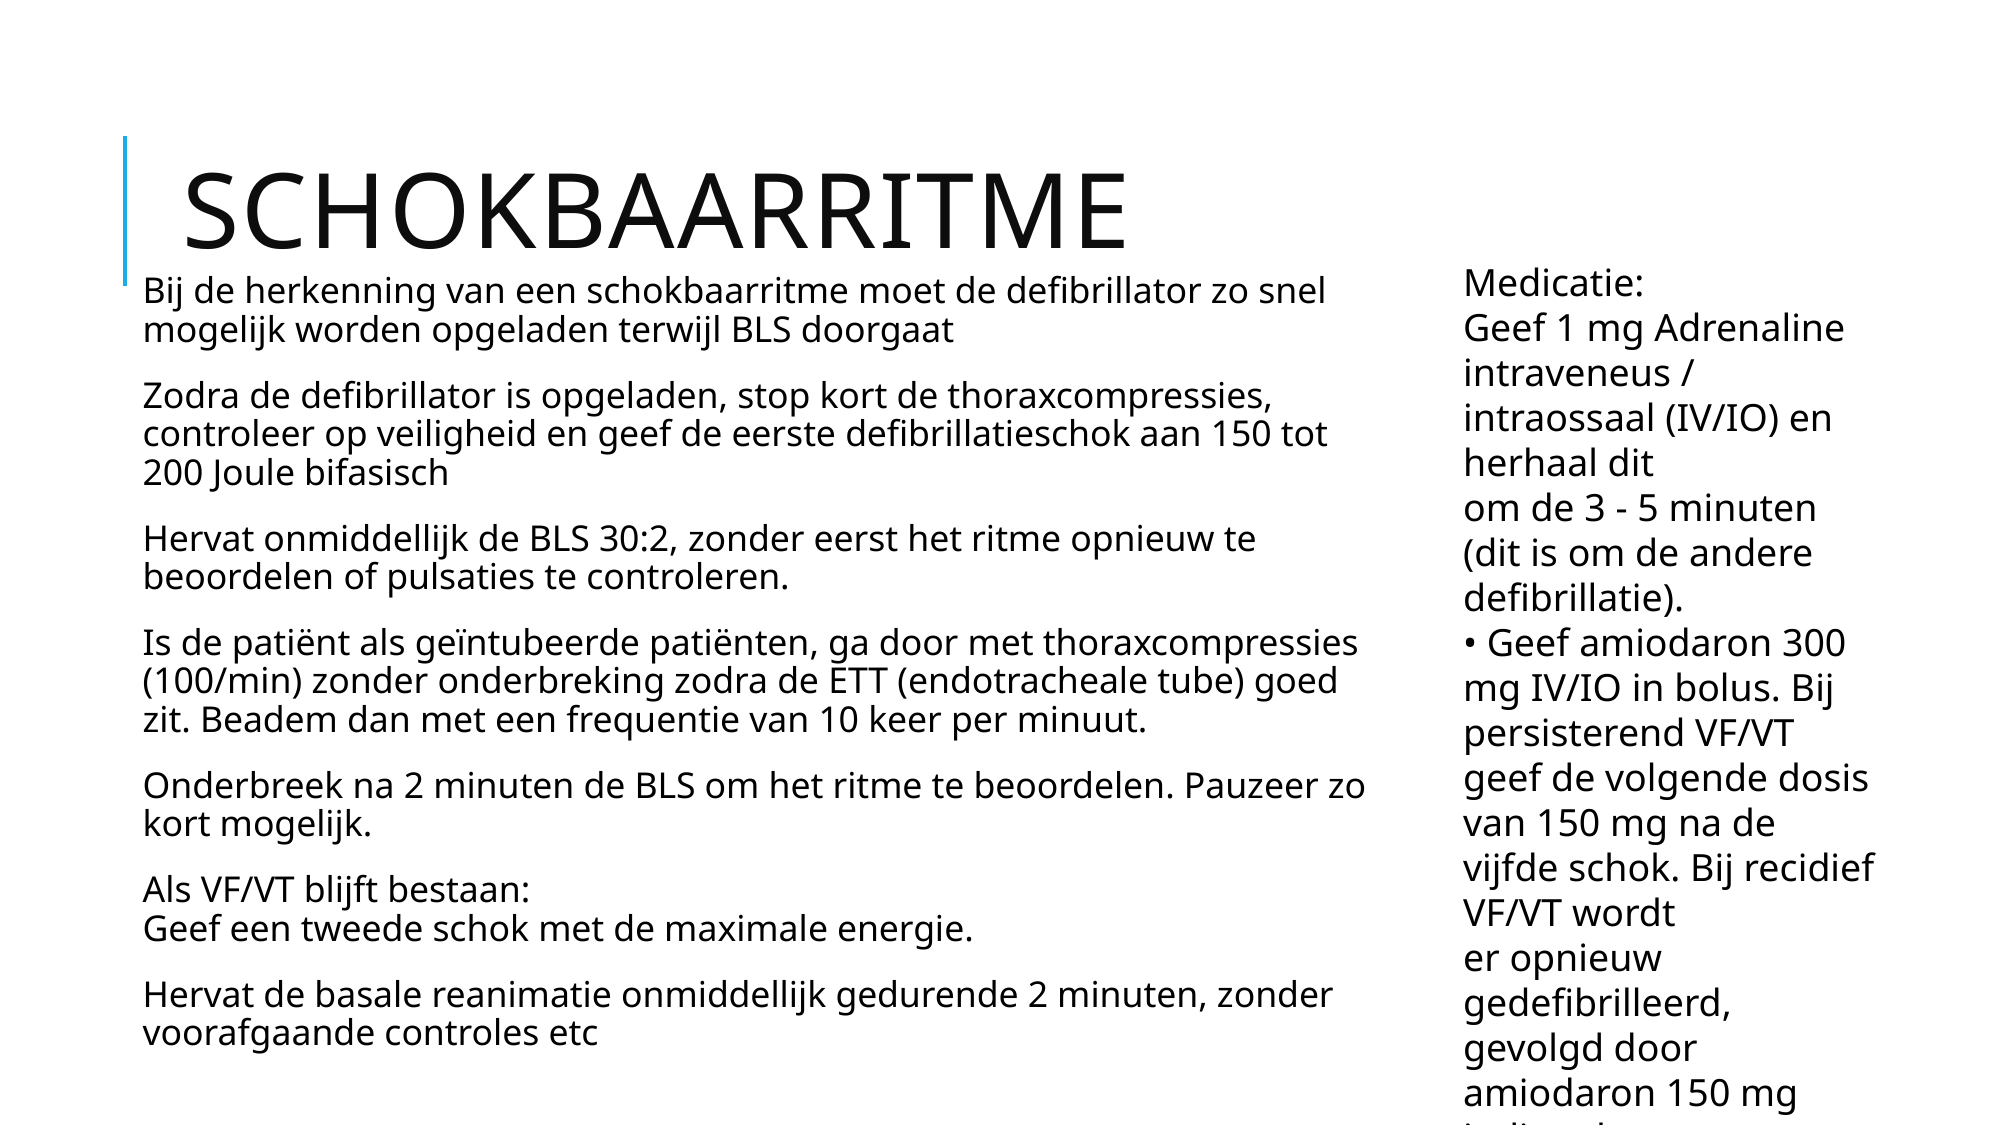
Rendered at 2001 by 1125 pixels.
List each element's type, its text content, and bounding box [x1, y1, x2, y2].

title schokbaarritme [168, 96, 1763, 342]
text_box Medicatie: Geef 1 mg Adrenaline intraveneus / intraossaal (IV/IO) en herhaal dit om de 3 - 5 minuten (dit is om de andere defibrillatie). • Geef amiodaron 300 mg IV/IO in bolus. Bij persisterend VF/VT geef de volgende dosis van 150 mg na de vijfde schok. Bij recidief VF/VT wordt er opnieuw gedefibrilleerd, gevolgd door amiodaron 150 mg indien de totale dosis van 450 mg nog niet bereikt is. [1448, 251, 1896, 1125]
list Bij de herkenning van een schokbaarritme moet de defibrillator zo snel mogelijk worden opgeladen terwijl BLS doorgaat Zodra de defibrillator is opgeladen, stop kort de thoraxcompressies, controleer op veiligheid en geef de eerste defibrillatieschok aan 150 tot 200 Joule bifasisch Hervat onmiddellijk de BLS 30:2, zonder eerst het ritme opnieuw te beoordelen of pulsaties te controleren. Is de patiënt als geïntubeerde patiënten, ga door met thoraxcompressies (100/min) zonder onderbreking zodra de ETT (endotracheale tube) goed zit. Beadem dan met een frequentie van 10 keer per minuut. Onderbreek na 2 minuten de BLS om het ritme te beoordelen. Pauzeer zo kort mogelijk. Als VF/VT blijft bestaan: Geef een tweede schok met de maximale energie. Hervat de basale reanimatie onmiddellijk gedurende 2 minuten, zonder voorafgaande controles etc [135, 265, 1379, 1107]
